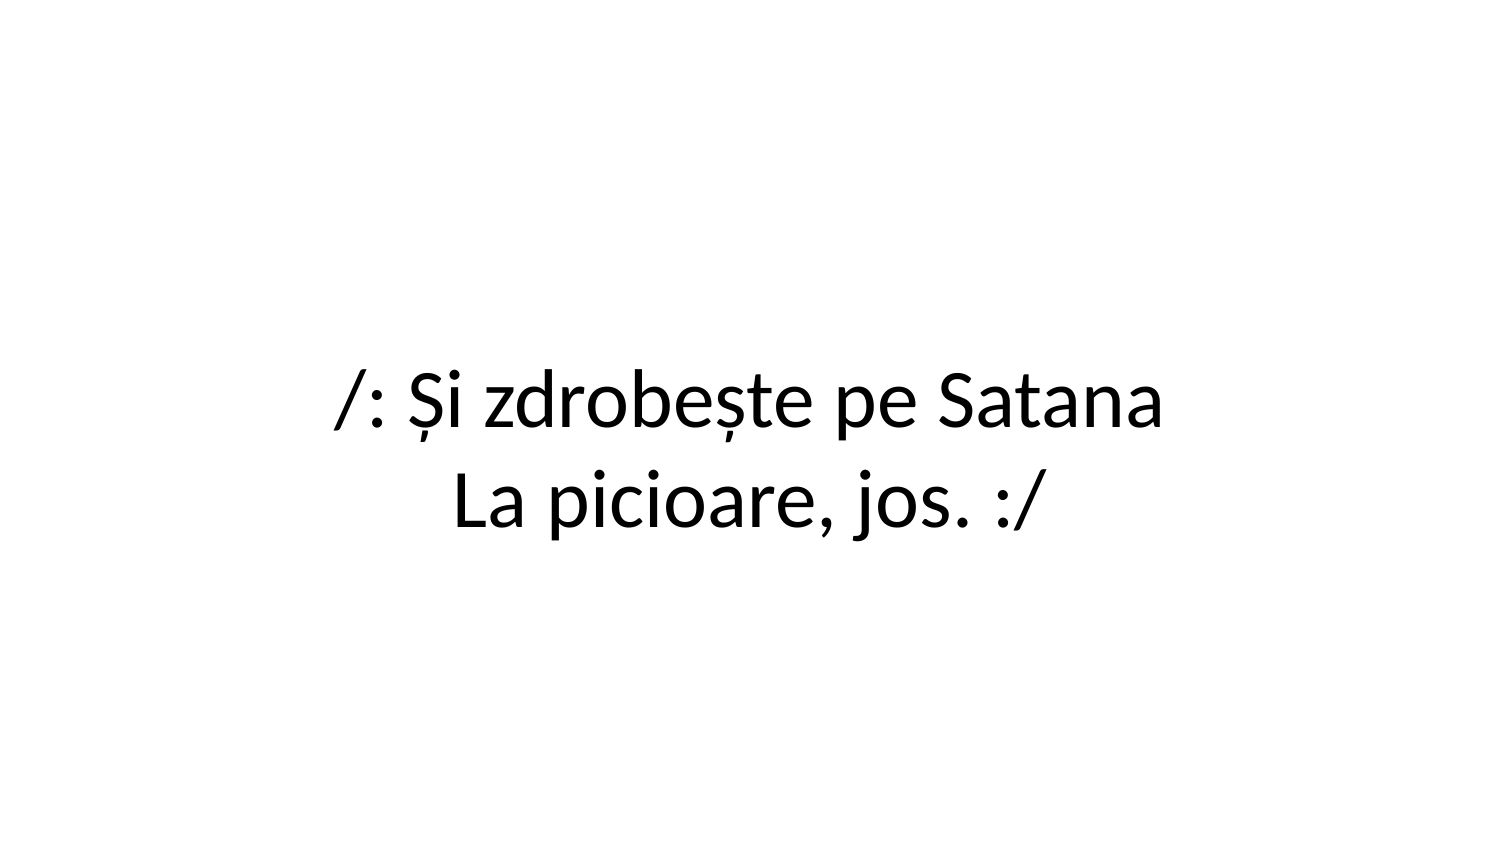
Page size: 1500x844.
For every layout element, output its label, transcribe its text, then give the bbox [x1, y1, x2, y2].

text_box /: Și zdrobește pe Satana La picioare, jos. :/ [319, 292, 1181, 552]
